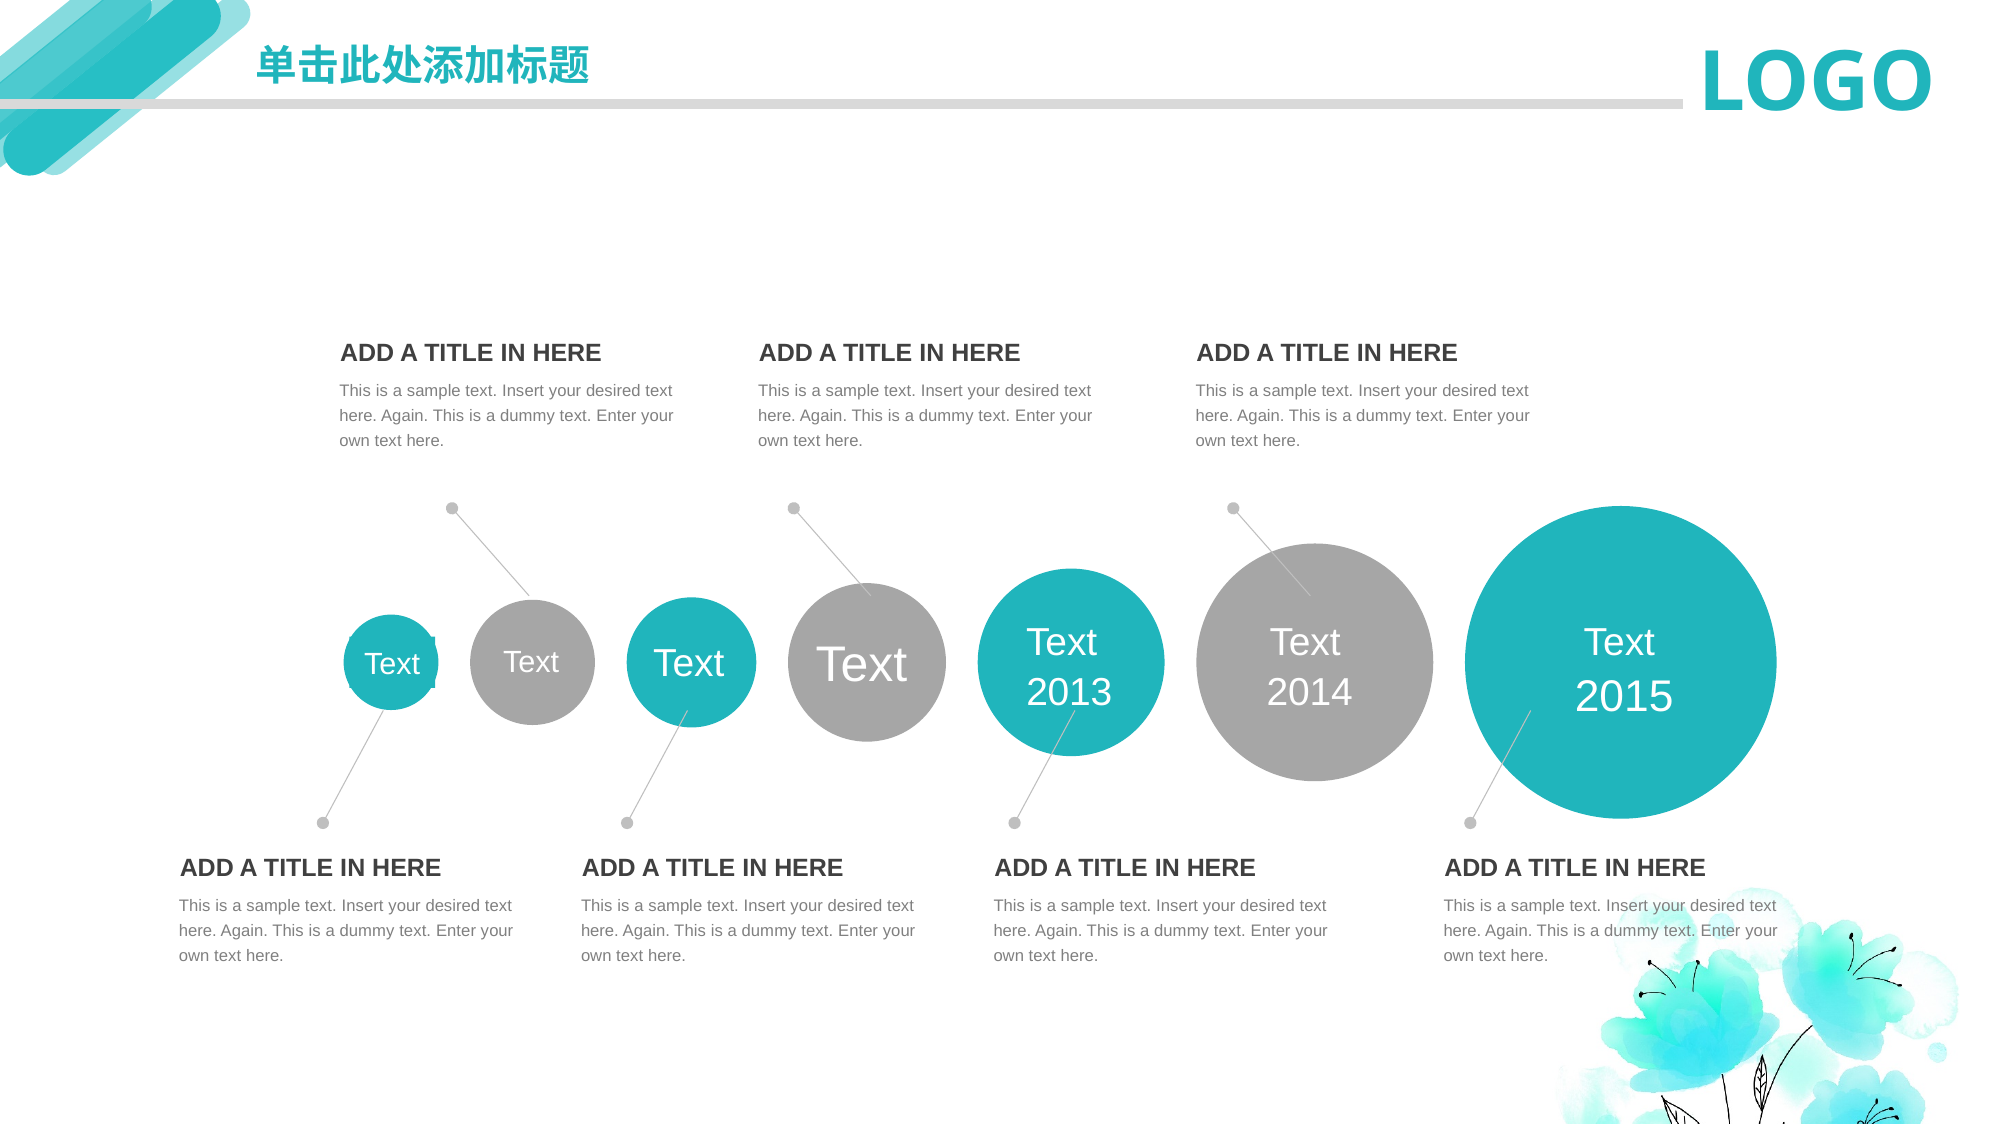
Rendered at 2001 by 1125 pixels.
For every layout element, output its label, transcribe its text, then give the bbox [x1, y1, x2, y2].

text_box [1464, 505, 1777, 819]
text_box 单击此处添加标题 [241, 31, 605, 97]
text_box [620, 728, 680, 830]
text_box LOGO [1683, 19, 2000, 135]
picture [1552, 810, 1960, 1124]
text_box [1227, 502, 1266, 543]
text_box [977, 568, 1165, 757]
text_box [787, 583, 946, 742]
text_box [164, 840, 536, 974]
text_box [316, 710, 385, 830]
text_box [1180, 326, 1552, 459]
text_box [1008, 757, 1052, 830]
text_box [324, 326, 696, 459]
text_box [1196, 543, 1434, 782]
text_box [470, 599, 595, 725]
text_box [566, 840, 938, 974]
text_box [343, 614, 439, 710]
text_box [978, 840, 1350, 974]
text_box [1464, 819, 1477, 830]
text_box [1428, 840, 1800, 974]
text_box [743, 326, 1115, 459]
text_box [787, 502, 861, 583]
text_box [446, 502, 530, 597]
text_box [626, 597, 757, 728]
